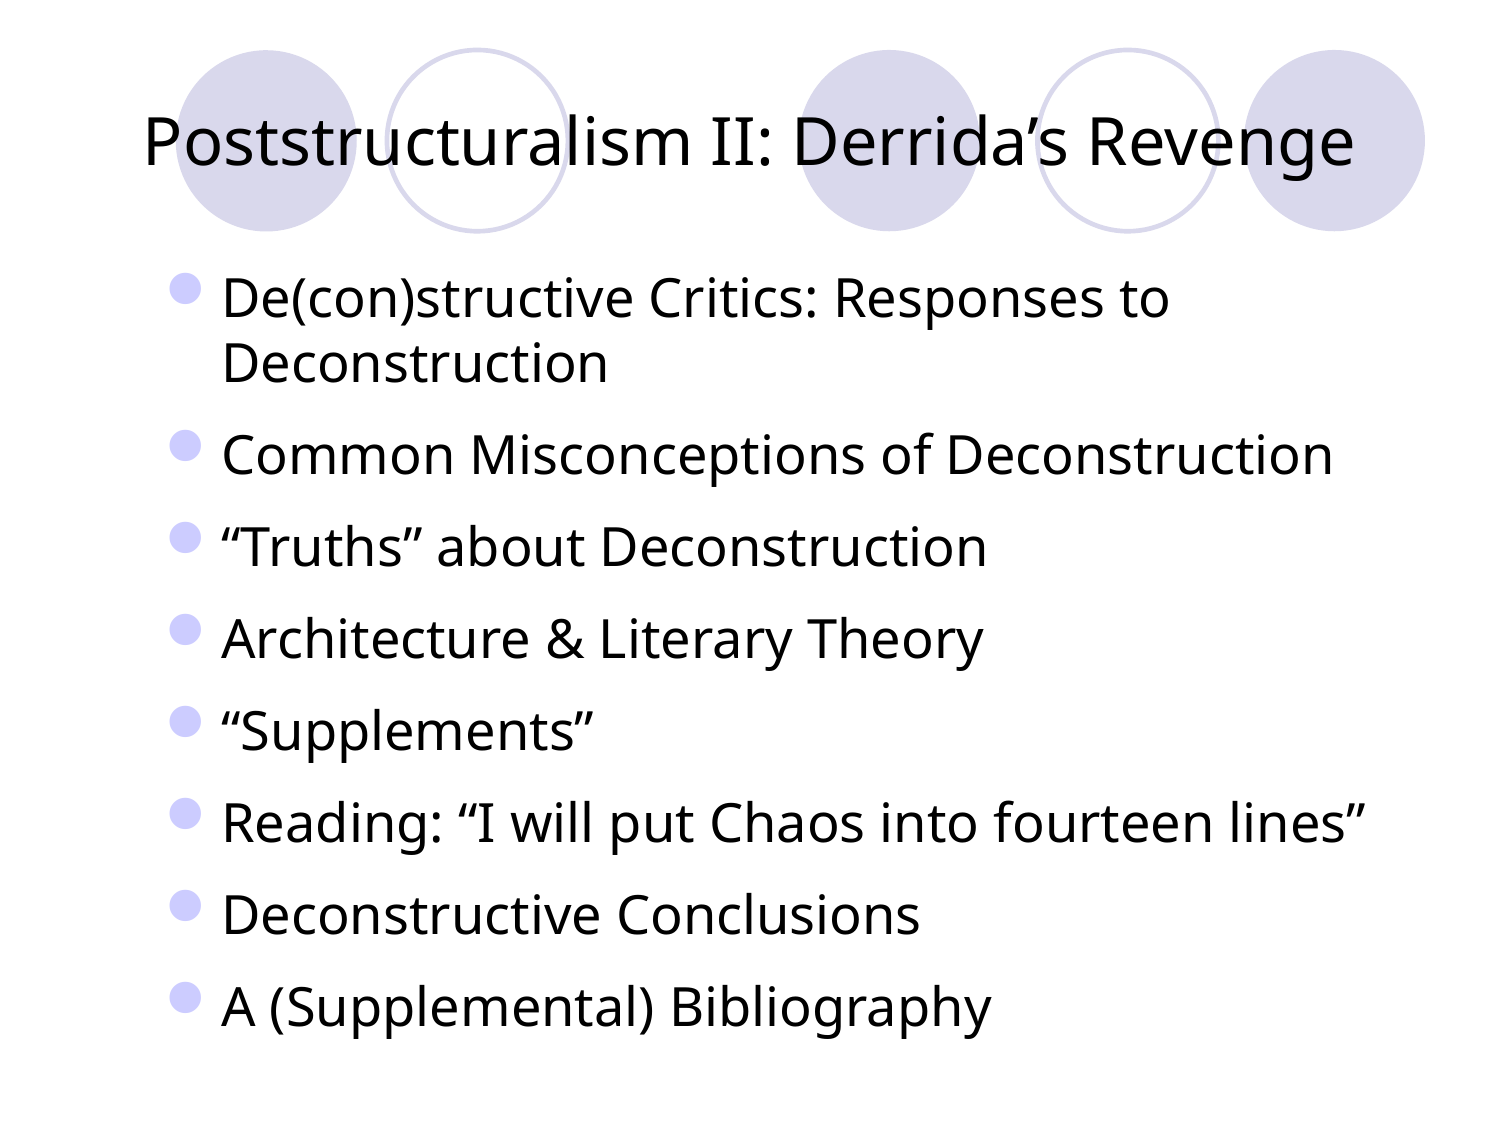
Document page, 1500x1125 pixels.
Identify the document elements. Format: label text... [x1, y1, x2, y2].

list De(con)structive Critics: Responses to Deconstruction Common Misconceptions of Deconstruction “Truths” about Deconstruction Architecture & Literary Theory “Supplements” Reading: “I will put Chaos into fourteen lines” Deconstructive Conclusions A (Supplemental) Bibliography [149, 255, 1500, 1083]
title Poststructuralism II: Derrida’s Revenge [74, 44, 1426, 233]
